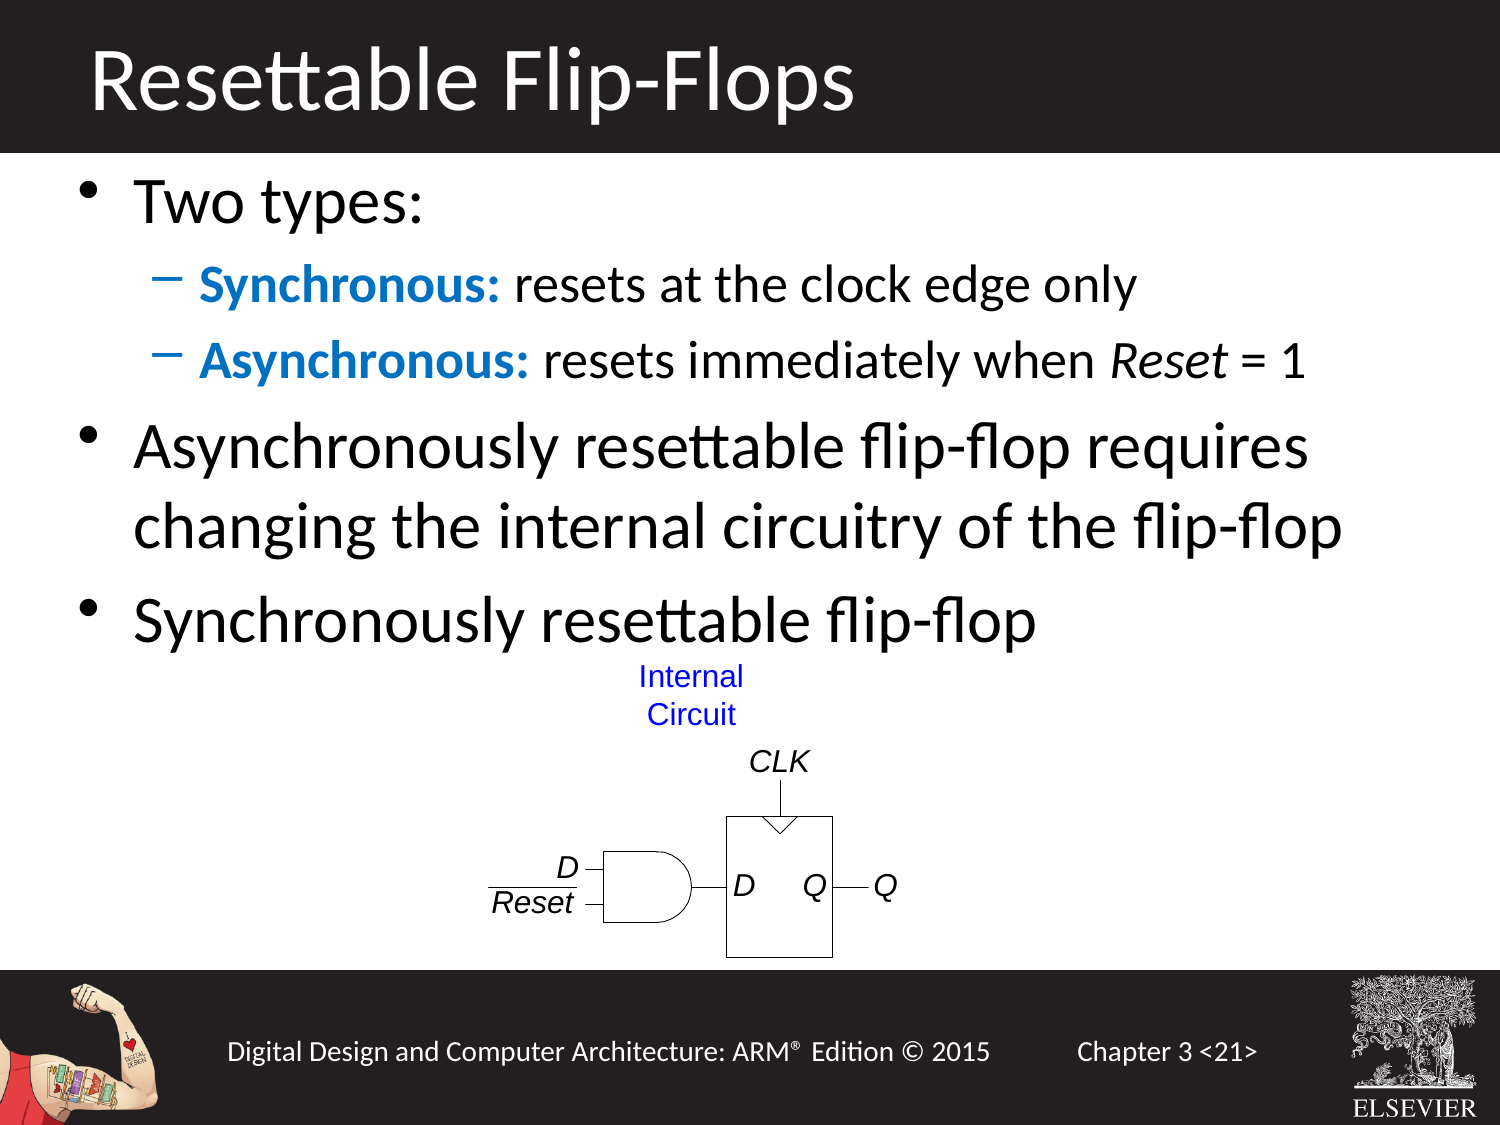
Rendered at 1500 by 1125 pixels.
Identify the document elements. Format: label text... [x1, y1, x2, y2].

picture [0, 979, 163, 1125]
text_box [87, 174, 1413, 1025]
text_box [457, 634, 926, 963]
picture [1350, 974, 1477, 1117]
text_box Two types: Synchronous: resets at the clock edge only Asynchronous: resets immediately when Reset = 1 Asynchronously resettable flip-flop requires changing the internal circuitry of the flip-flop Synchronously resettable flip-flop [62, 149, 1388, 1000]
text_box Resettable Flip-Flops [75, 11, 1375, 136]
